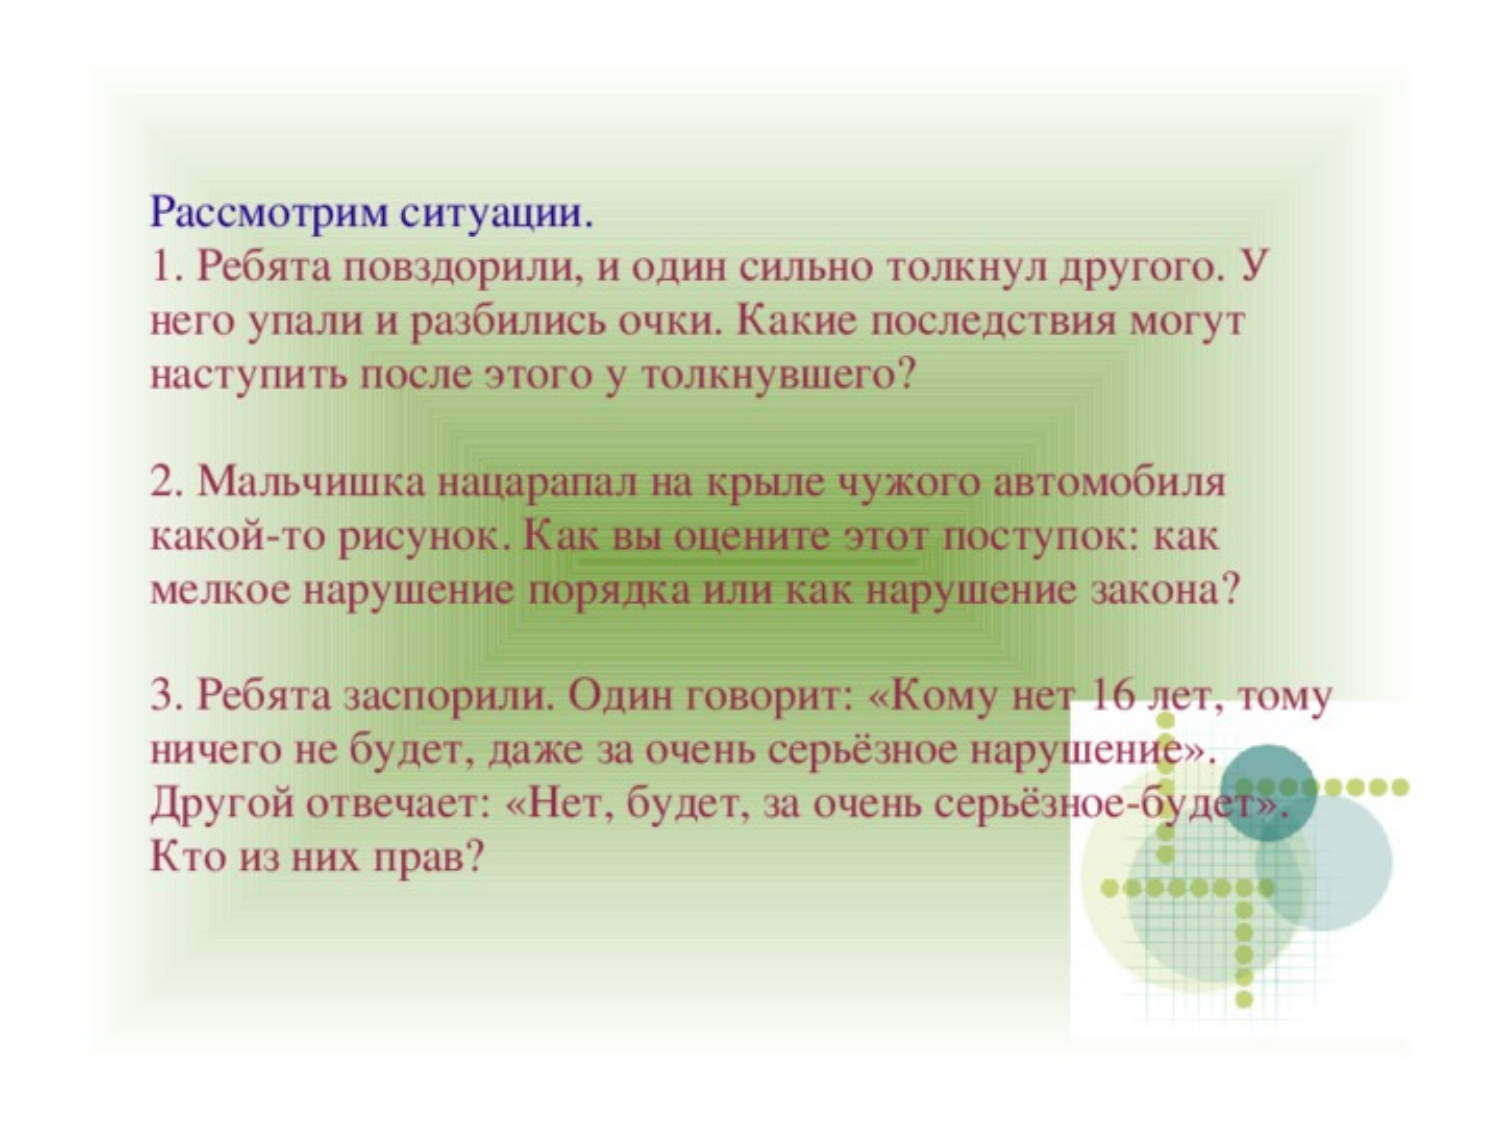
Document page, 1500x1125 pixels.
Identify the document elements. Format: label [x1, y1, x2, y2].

picture [83, 62, 1417, 1063]
